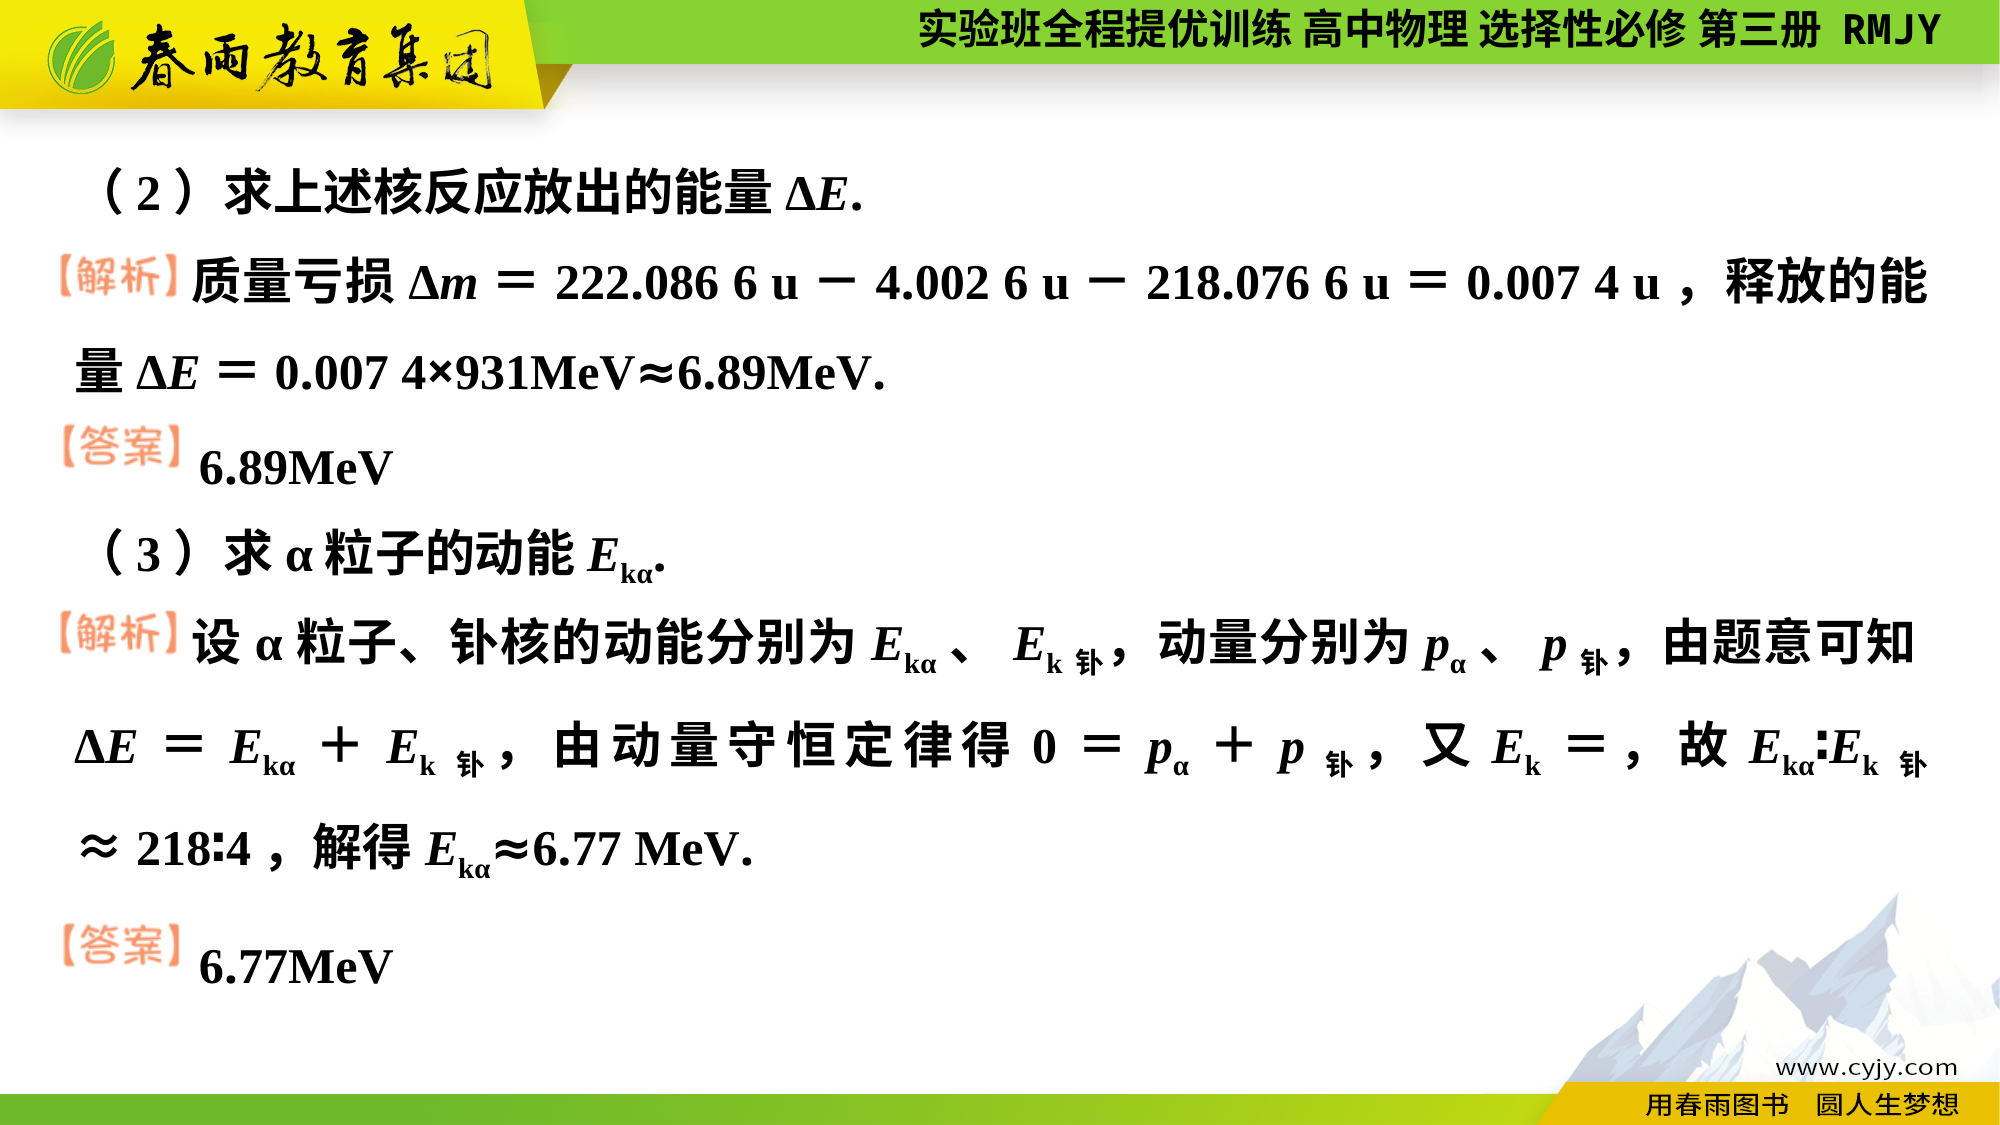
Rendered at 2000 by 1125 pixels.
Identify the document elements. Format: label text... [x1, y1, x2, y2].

text_box （3）求α粒子的动能Ekα. [59, 479, 1944, 598]
text_box 6.77MeV [59, 896, 1059, 1001]
list （2）求上述核反应放出的能量ΔE. [59, 122, 1944, 211]
picture [0, 0, 2000, 1125]
text_box 6.89MeV [59, 397, 1059, 479]
text_box 质量亏损Δm＝222.086 6 u－4.002 6 u－218.076 6 u＝0.007 4 u，释放的能量ΔE＝0.007 4×931MeV≈6.89MeV. [59, 211, 1944, 407]
